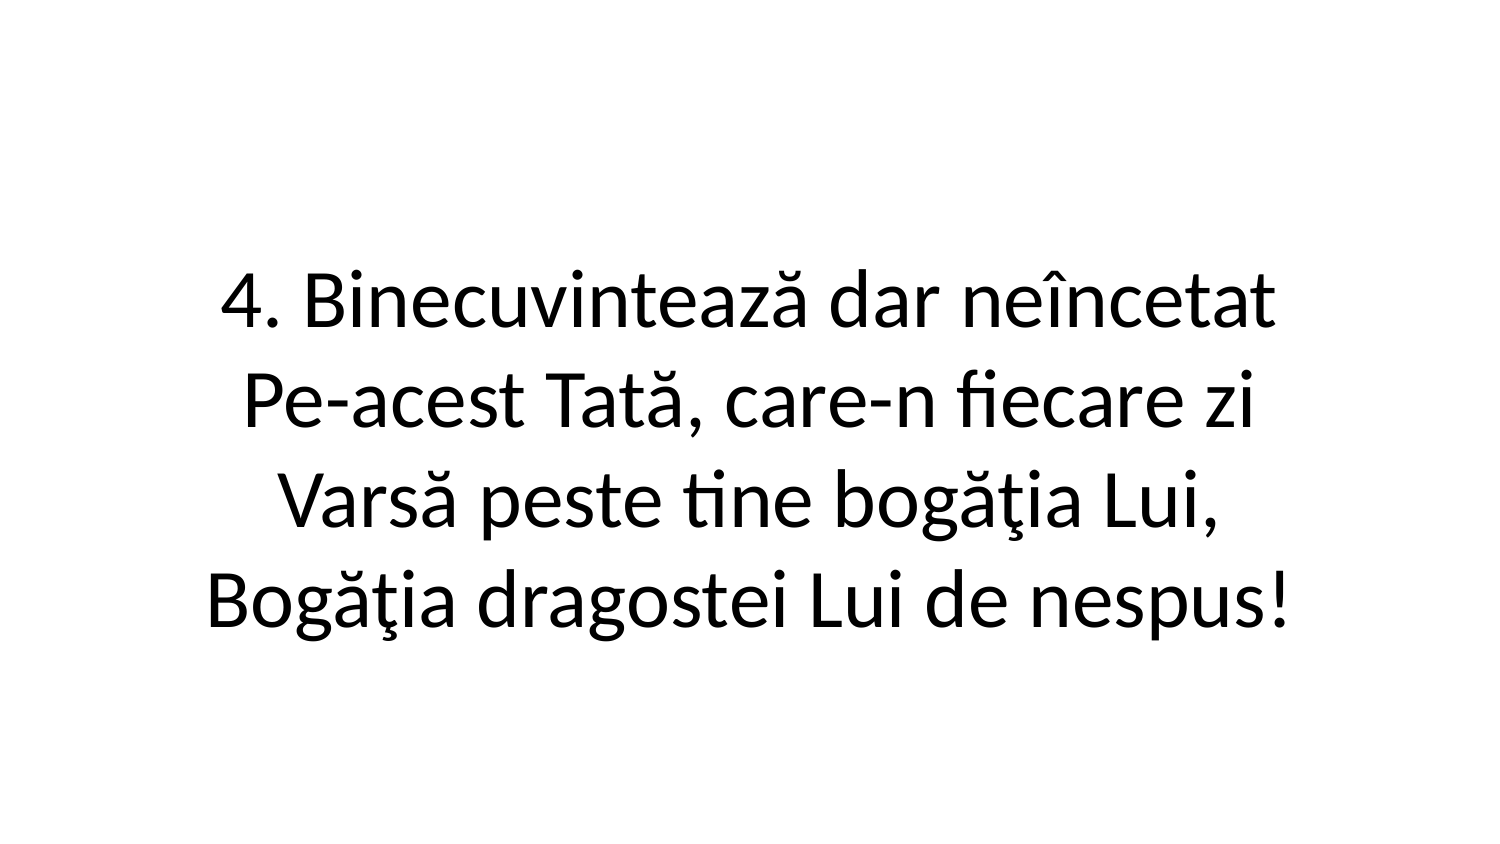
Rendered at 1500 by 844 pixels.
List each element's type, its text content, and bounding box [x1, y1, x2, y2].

text_box 4. Binecuvintează dar neîncetat Pe-acest Tată, care-n fiecare zi Varsă peste tine bogăţia Lui, Bogăţia dragostei Lui de nespus! [190, 192, 1310, 652]
